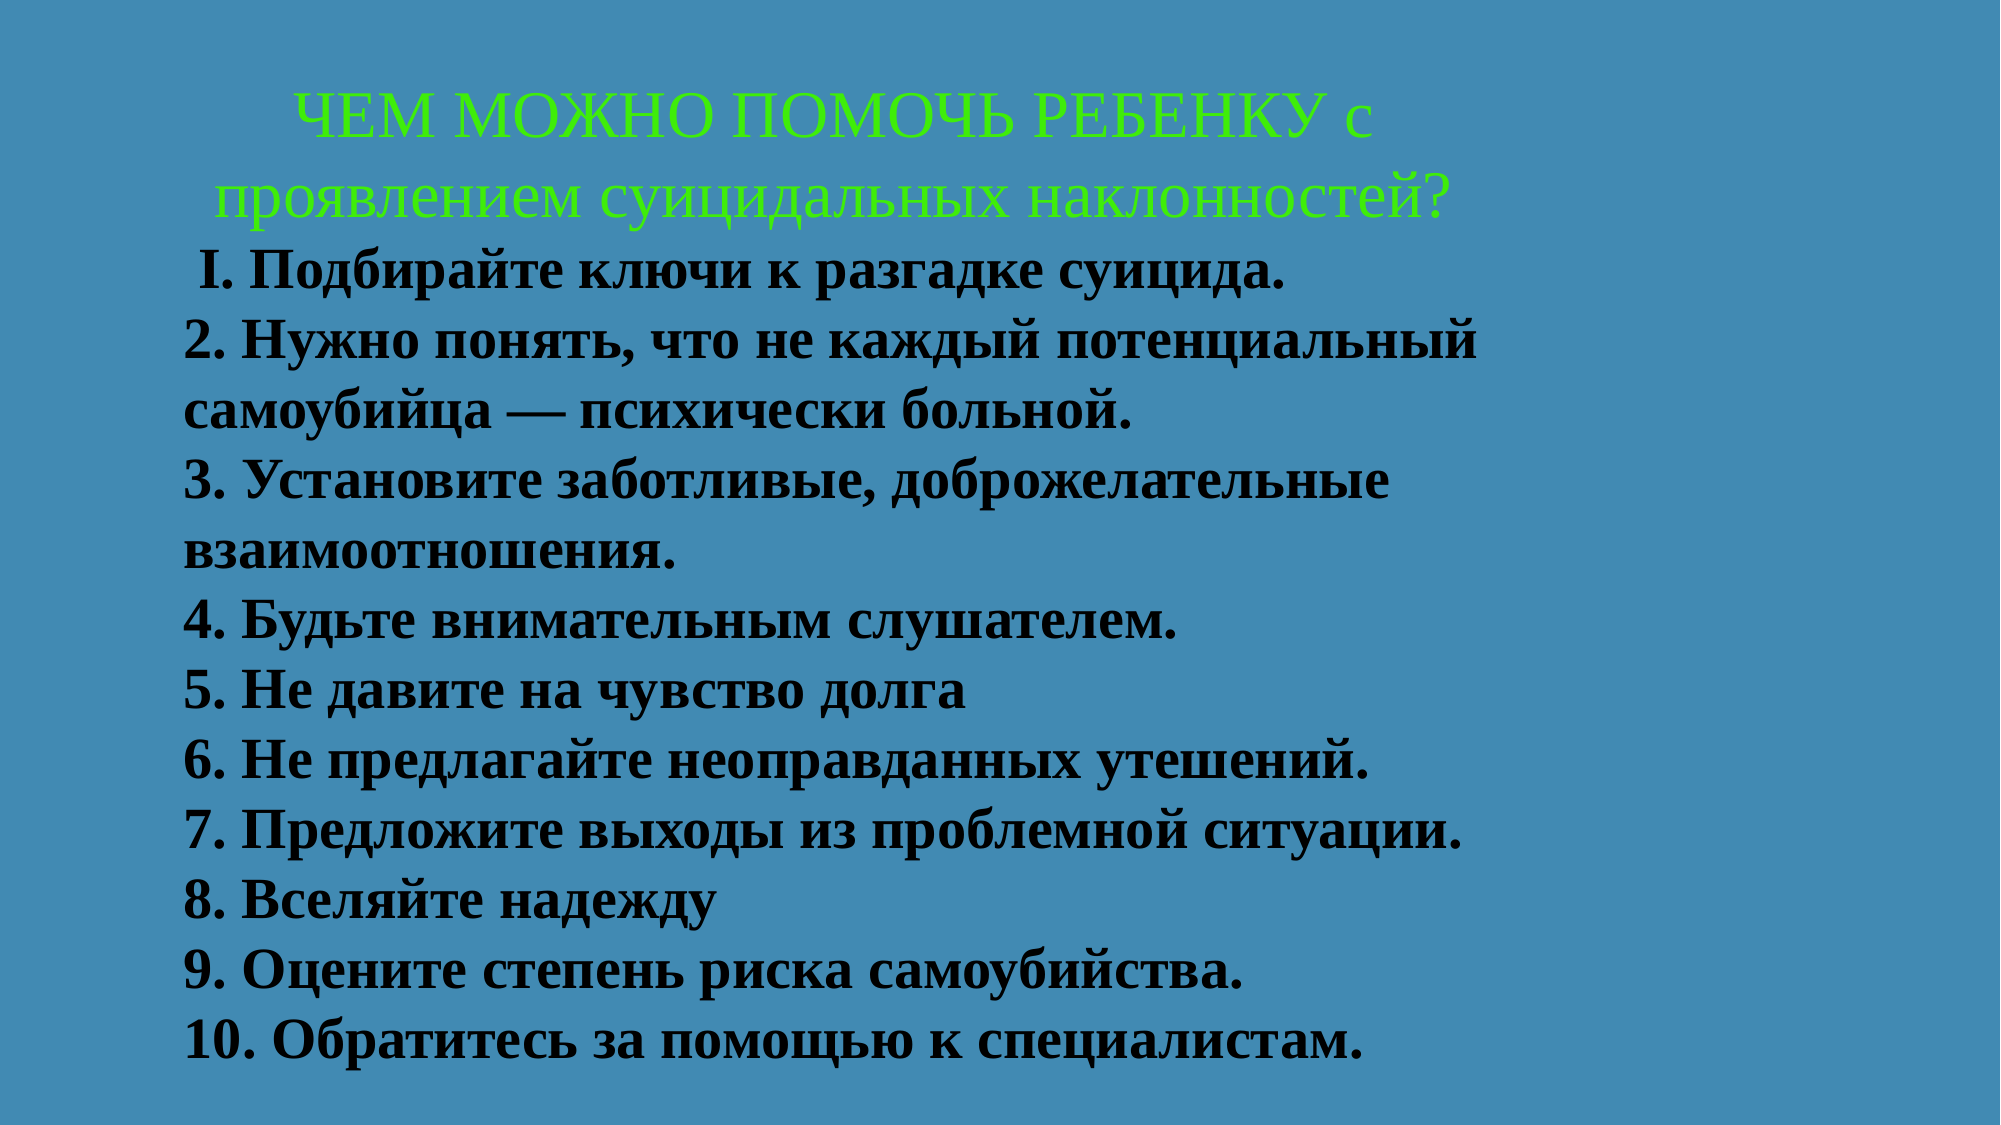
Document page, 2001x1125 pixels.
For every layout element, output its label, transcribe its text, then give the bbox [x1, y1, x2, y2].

text_box ЧЕМ МОЖНО ПОМОЧЬ РЕБЕНКУ с проявлением суицидальных наклонностей? I. Подбирайте ключи к разгадке суицида. 2. Нужно понять, что не каждый потенциальный самоубийца — психически больной. 3. Установите заботливые, доброжелательные взаимоотношения. 4. Будьте внимательным слушателем. 5. Не давите на чувство долга 6. Не предлагайте неоправданных утешений. 7. Предложите выходы из проблемной ситуации. 8. Вселяйте надежду 9. Оцените степень риска самоубийства. 10. Обратитесь за помощью к специалистам. [168, 63, 1500, 1078]
